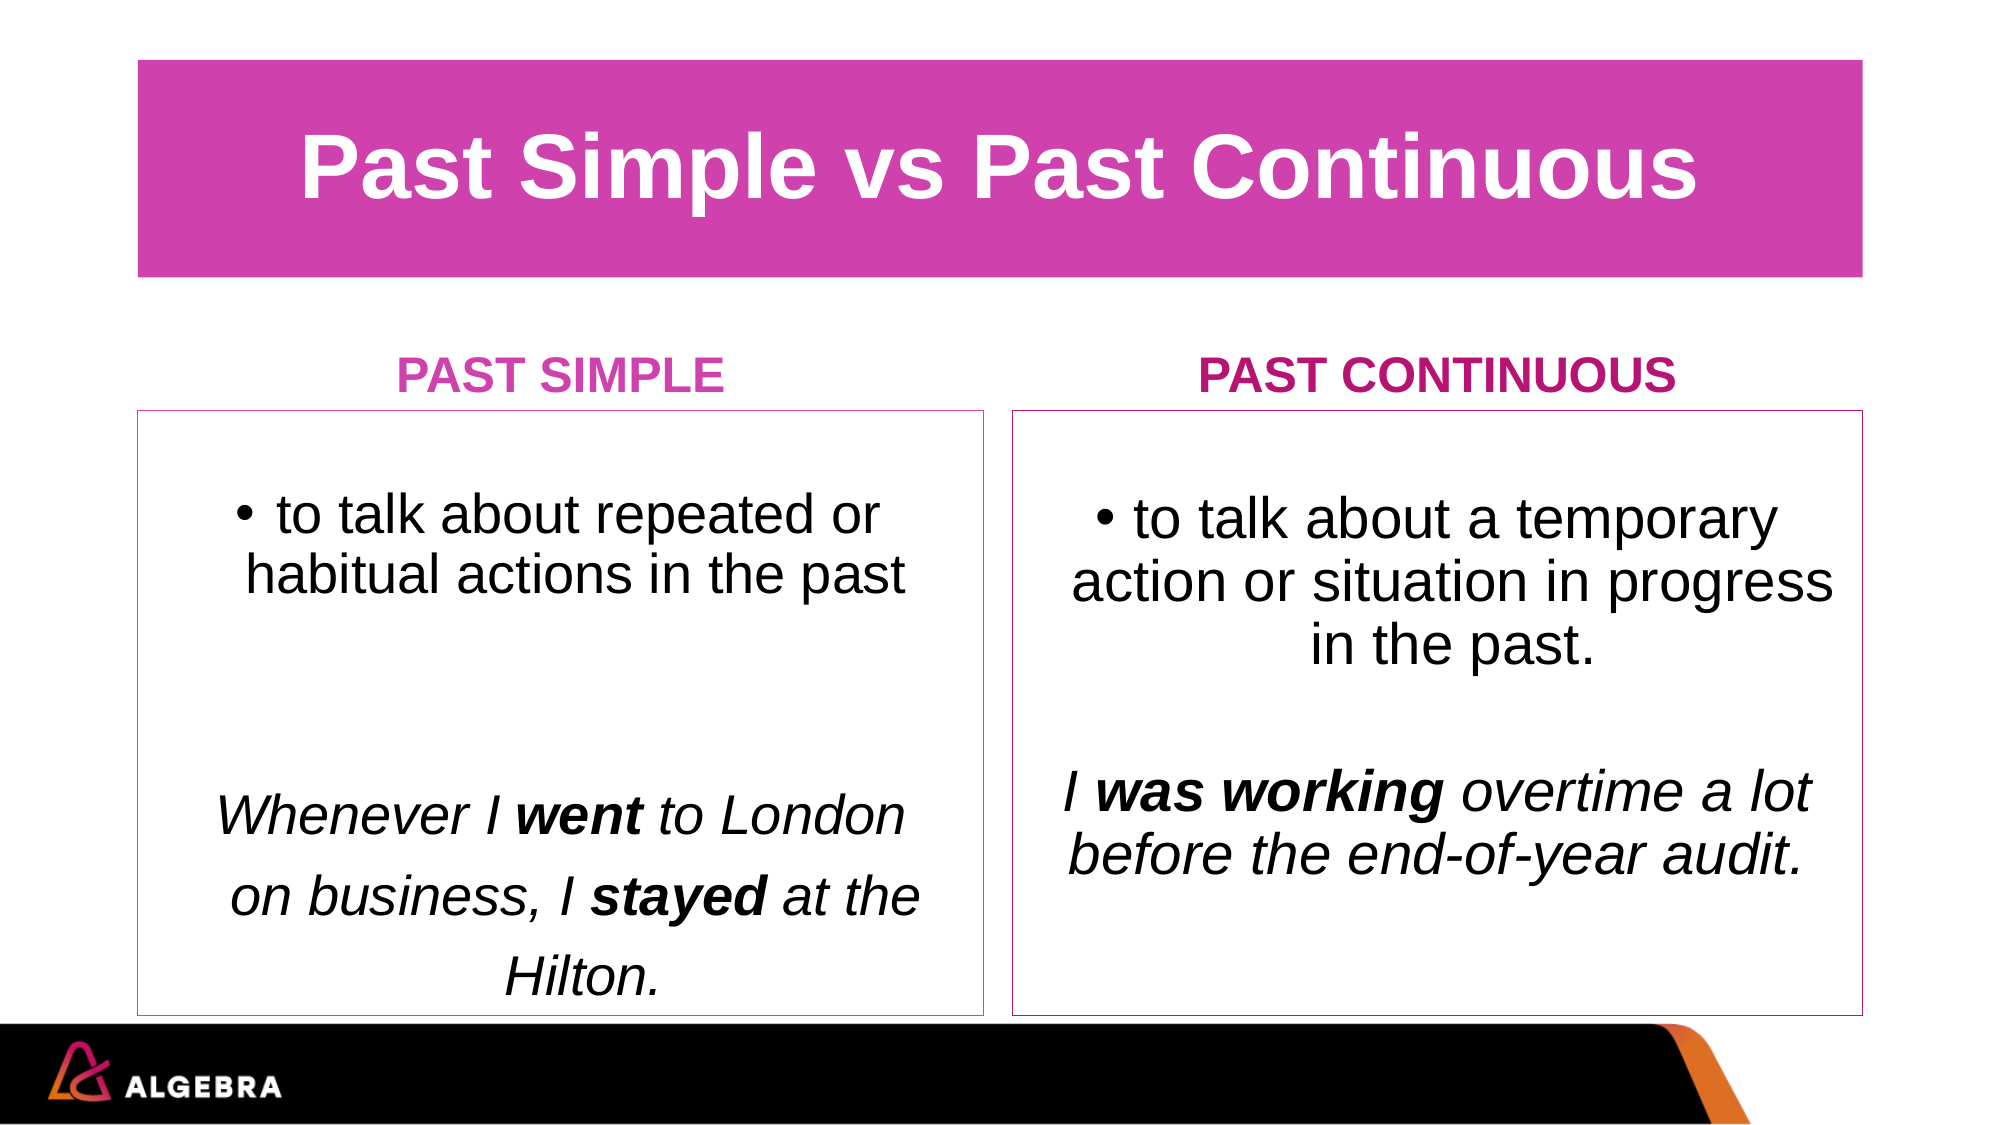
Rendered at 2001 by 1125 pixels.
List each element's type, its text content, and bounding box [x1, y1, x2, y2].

list to talk about repeated or habitual actions in the past Whenever I went to London on business, I stayed at the Hilton. [137, 410, 984, 1016]
picture [0, 1023, 1958, 1125]
list to talk about a temporary action or situation in progress in the past. I was working overtime a lot before the end-of-year audit. [1012, 410, 1863, 1016]
list PAST CONTINUOUS [1012, 275, 1863, 410]
title Past Simple vs Past Continuous [137, 59, 1863, 278]
list PAST SIMPLE [137, 275, 984, 410]
